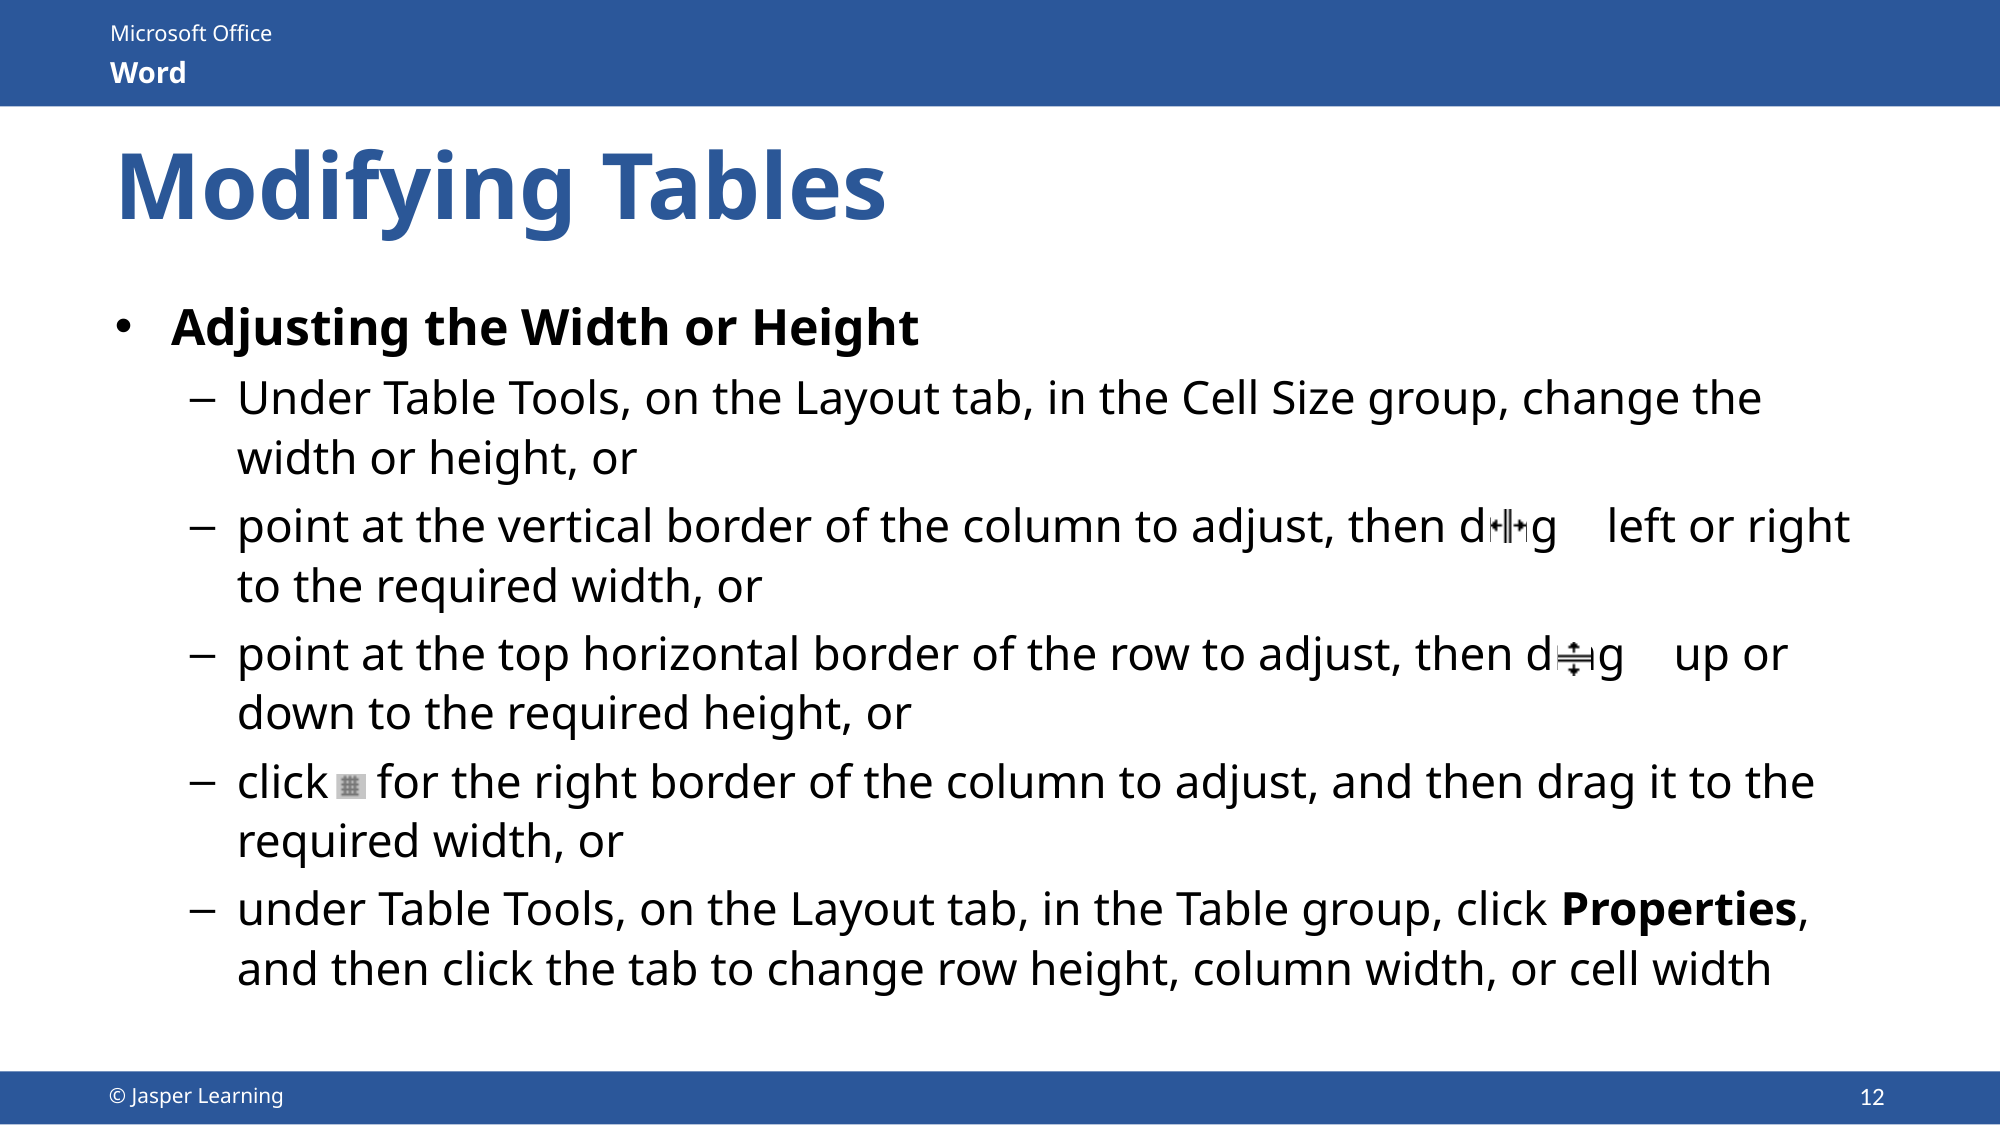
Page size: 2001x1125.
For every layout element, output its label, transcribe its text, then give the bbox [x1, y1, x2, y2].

list Adjusting the Width or Height Under Table Tools, on the Layout tab, in the Cell Size group, change the width or height, or point at the vertical border of the column to adjust, then drag left or right to the required width, or point at the top horizontal border of the row to adjust, then drag up or down to the required height, or click for the right border of the column to adjust, and then drag it to the required width, or under Table Tools, on the Layout tab, in the Table group, click Properties, and then click the tab to change row height, column width, or cell width [99, 283, 1900, 1026]
picture [336, 774, 367, 800]
title Modifying Tables [99, 118, 1866, 248]
picture [1557, 642, 1591, 676]
footer © Jasper Learning [94, 1066, 769, 1125]
picture [1491, 509, 1526, 544]
slide_number 12 [1433, 1065, 1900, 1125]
